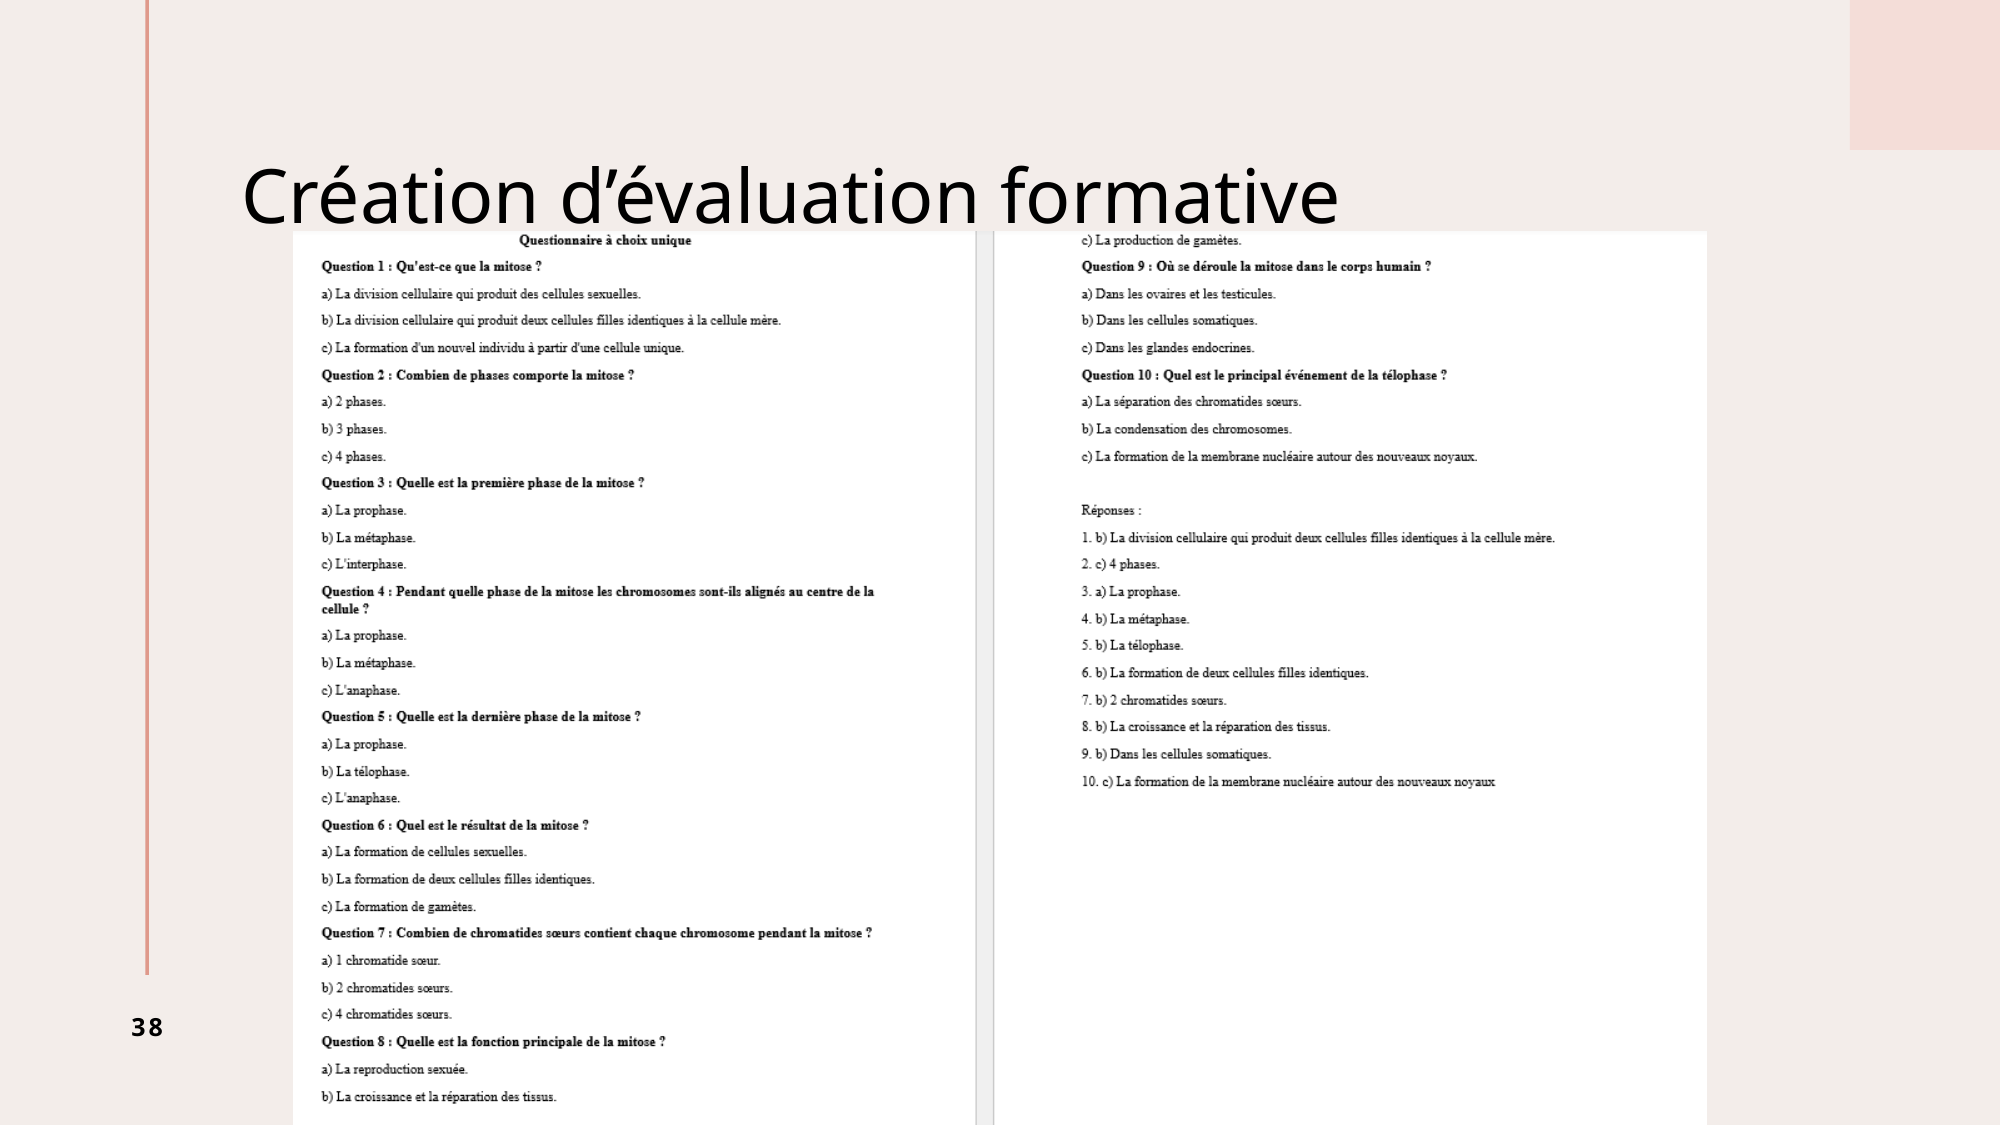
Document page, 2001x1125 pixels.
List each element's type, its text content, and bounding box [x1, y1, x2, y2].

slide_number 38 [67, 975, 227, 1082]
title Création d’évaluation formative [240, 82, 1850, 317]
picture [292, 231, 1707, 1125]
